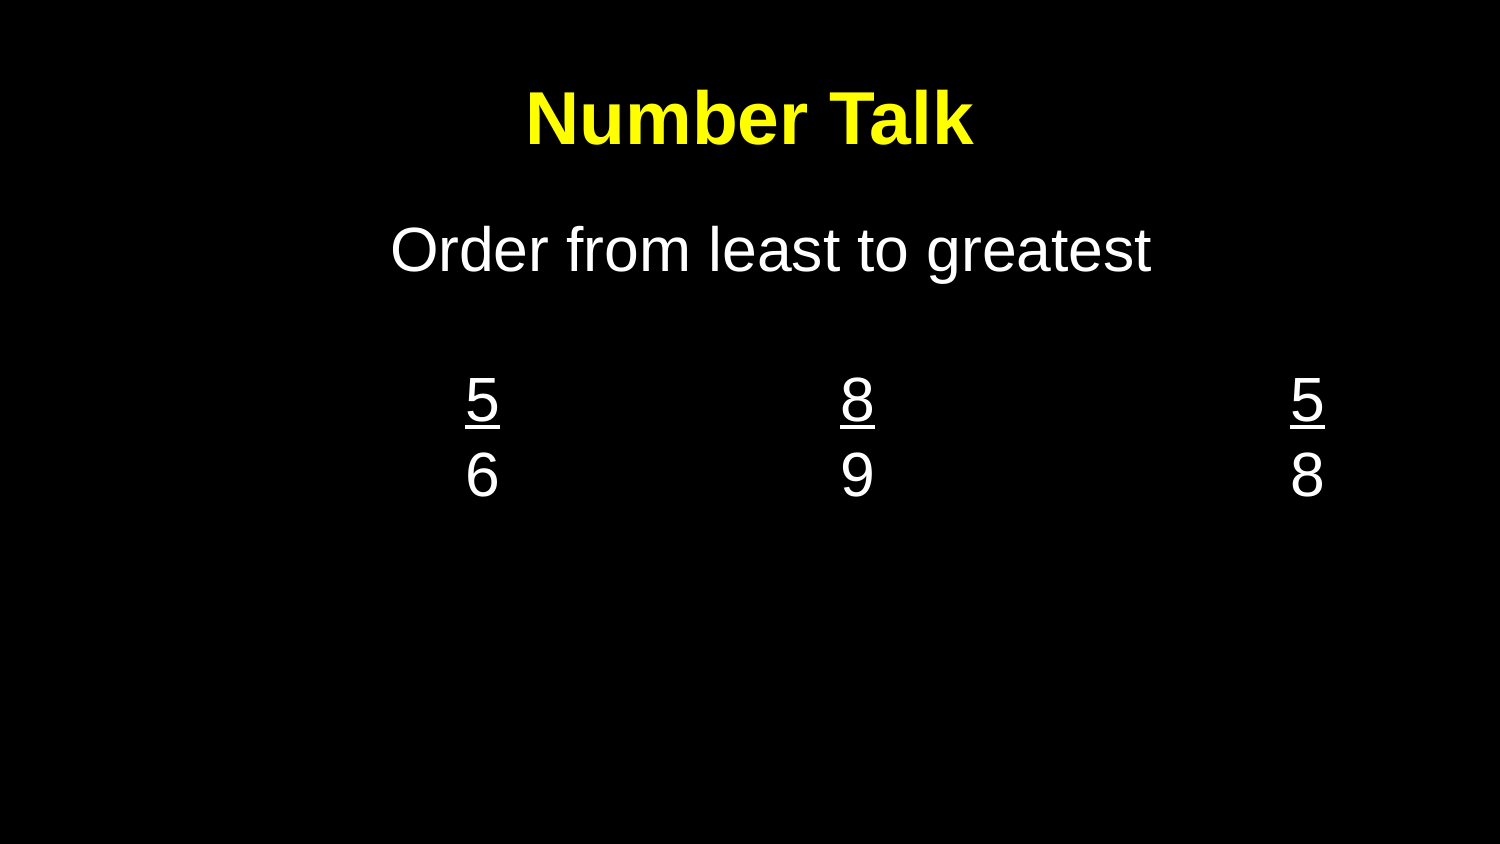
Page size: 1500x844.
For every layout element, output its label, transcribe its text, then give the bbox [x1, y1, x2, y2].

list Order from least to greatest 5 8 5 6 9 8 [75, 169, 1425, 781]
title Number Talk [75, 33, 1425, 169]
